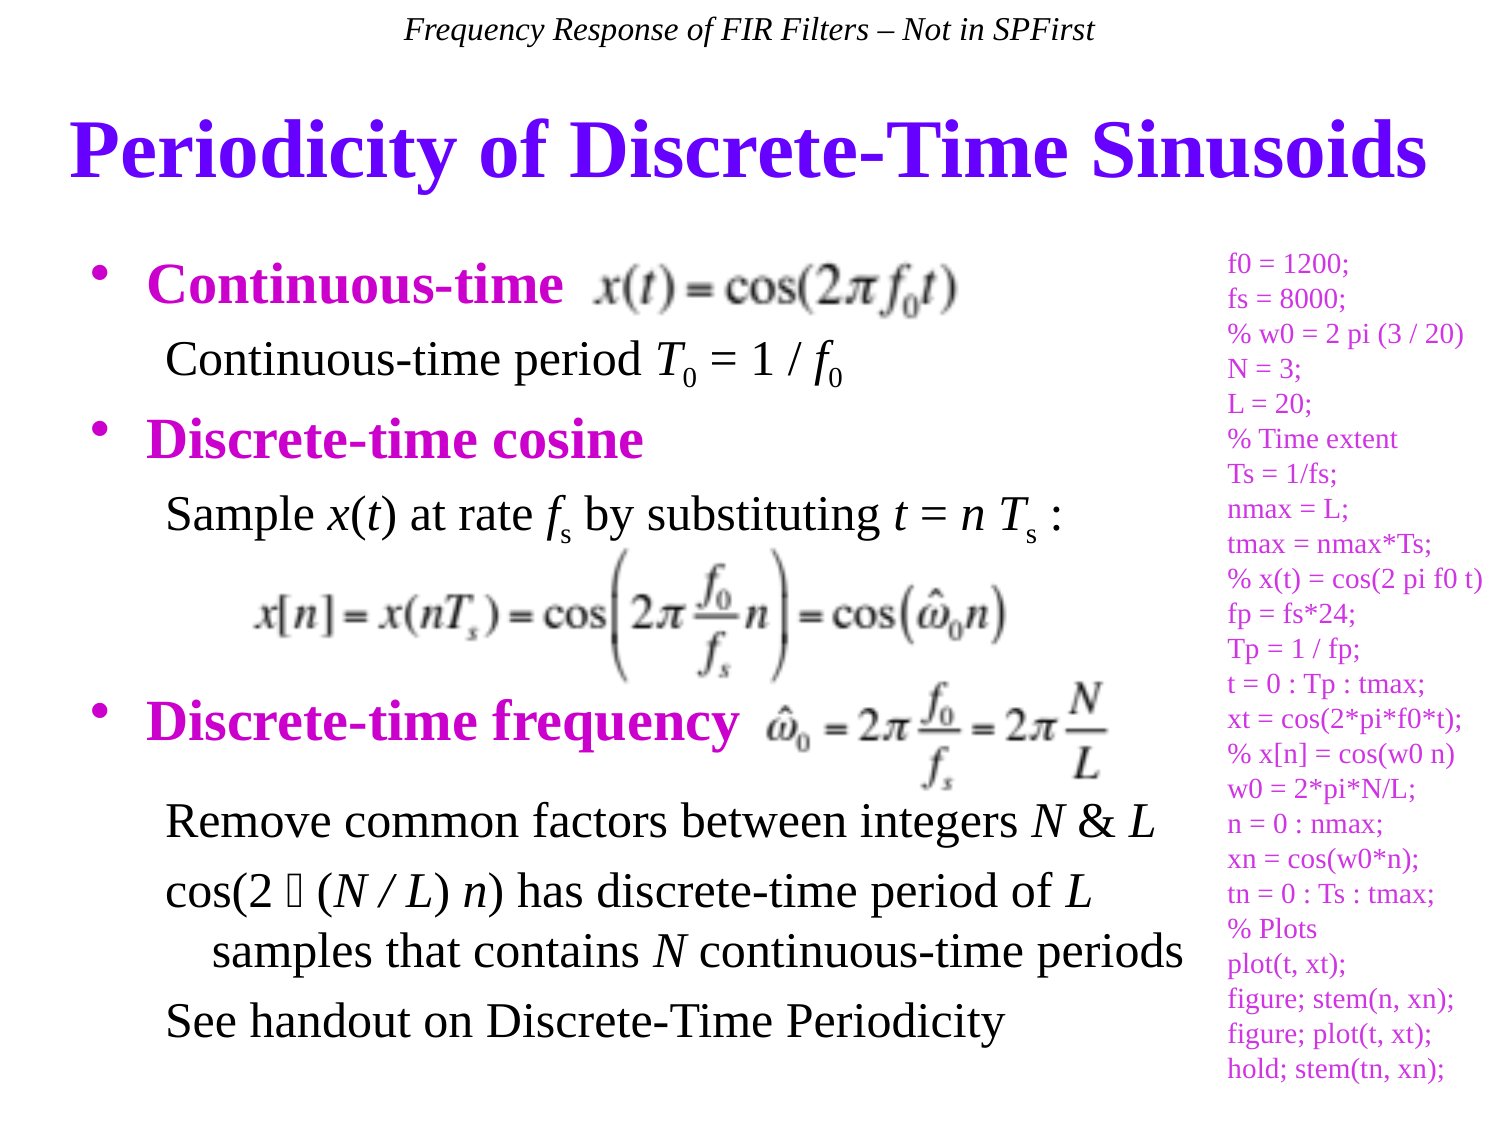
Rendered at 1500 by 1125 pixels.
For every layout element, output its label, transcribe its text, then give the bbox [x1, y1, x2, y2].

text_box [248, 537, 1011, 688]
title Periodicity of Discrete-Time Sinusoids [50, 55, 1450, 238]
text_box Discrete-time frequency Remove common factors between integers N & L cos(2  (N / L) n) has discrete-time period of L samples that contains N continuous-time periods See handout on Discrete-Time Periodicity [74, 675, 1212, 1075]
list Continuous-time Continuous-time period T0 = 1 / f0 [75, 237, 1212, 393]
text_box Discrete-time cosine Sample x(t) at rate fs by substituting t = n Ts : [74, 393, 1212, 569]
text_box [587, 251, 963, 328]
text_box Frequency Response of FIR Filters – Not in SPFirst [0, 0, 1500, 55]
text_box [762, 667, 1113, 795]
text_box f0 = 1200; fs = 8000; % w0 = 2 pi (3 / 20) N = 3; L = 20; % Time extent Ts = 1/fs; nmax = L; tmax = nmax*Ts; % x(t) = cos(2 pi f0 t) fp = fs*24; Tp = 1 / fp; t = 0 : Tp : tmax; xt = cos(2*pi*f0*t); % x[n] = cos(w0 n) w0 = 2*pi*N/L; n = 0 : nmax; xn = cos(w0*n); tn = 0 : Ts : tmax; % Plots plot(t, xt); figure; stem(n, xn); figure; plot(t, xt); hold; stem(tn, xn); [1212, 237, 1500, 1092]
